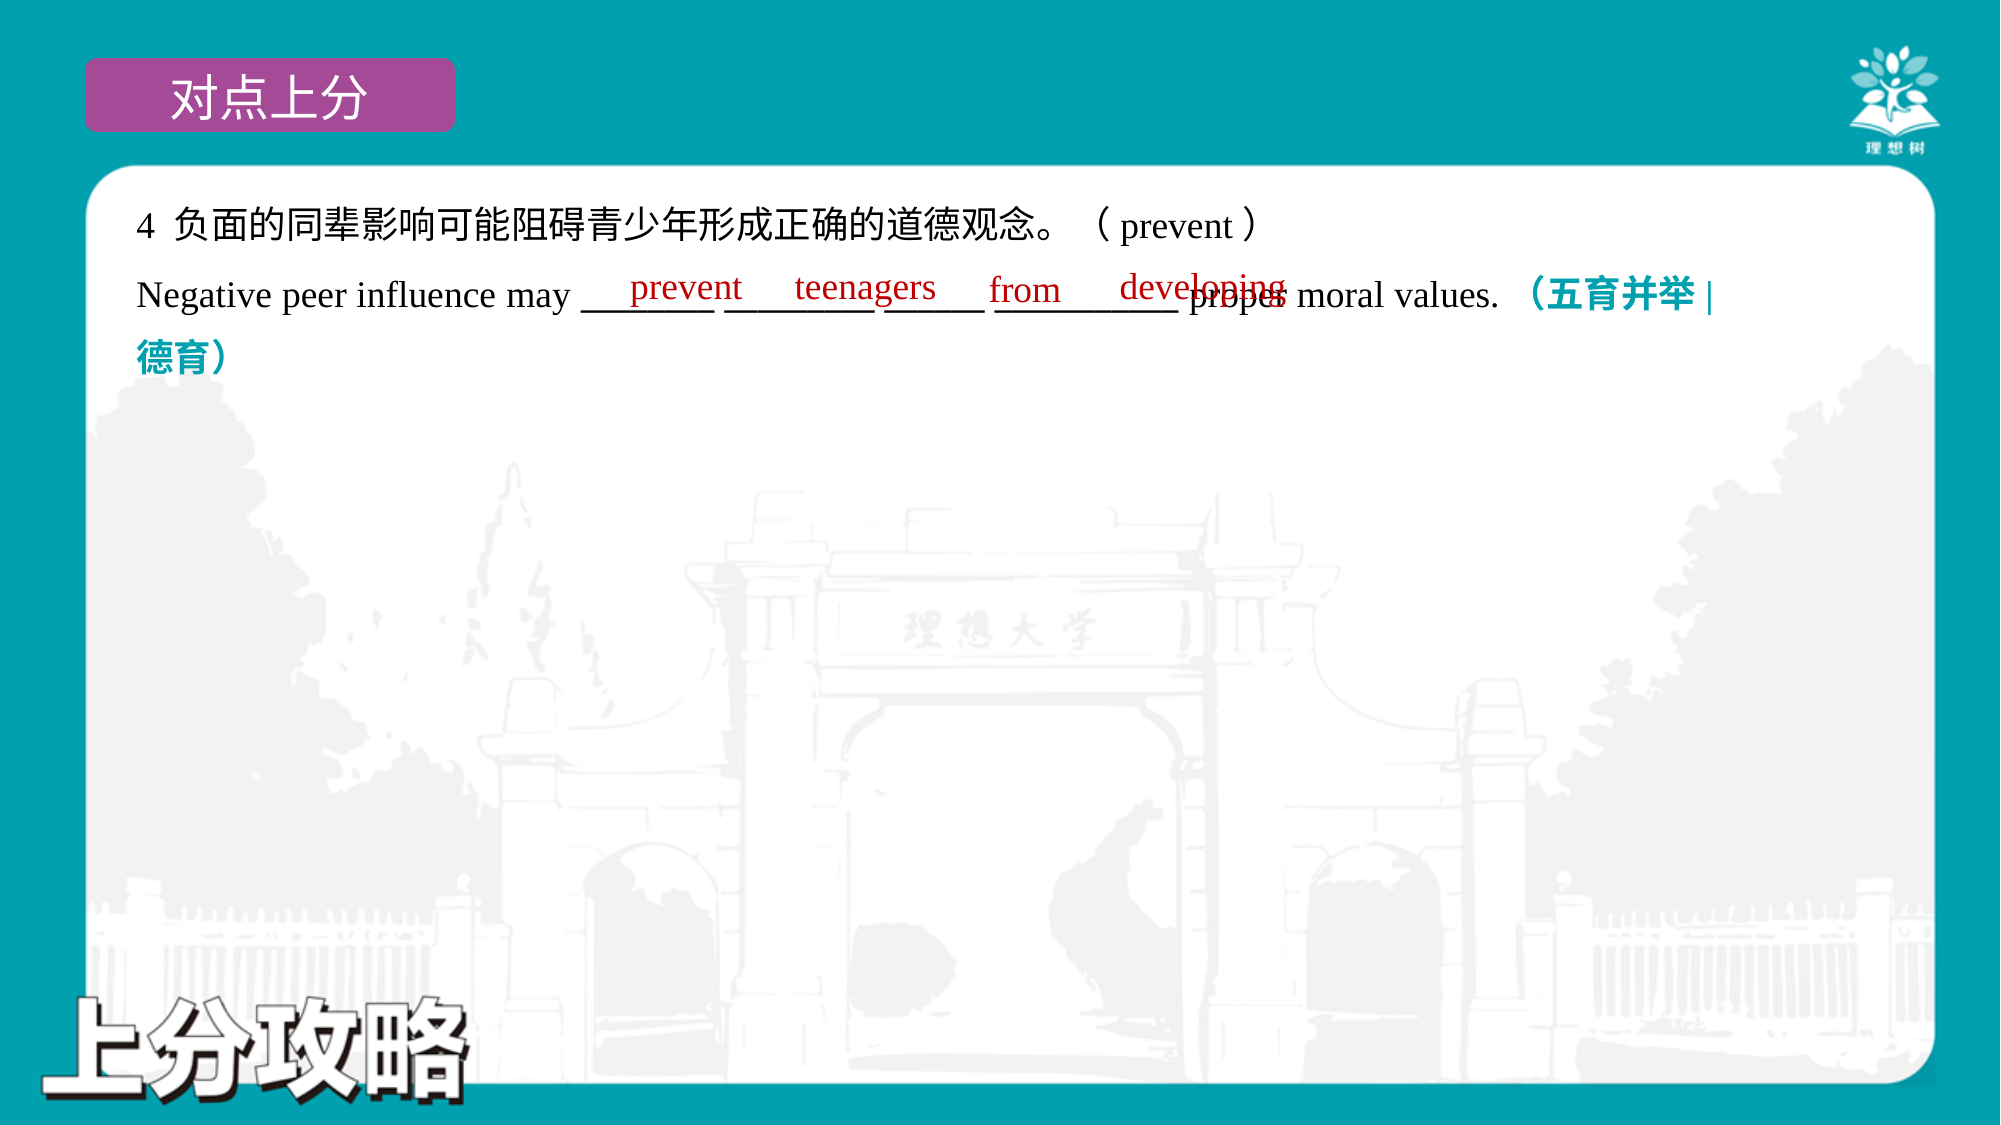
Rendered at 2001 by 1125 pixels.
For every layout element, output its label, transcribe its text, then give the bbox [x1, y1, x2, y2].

text_box 4 负面的同辈影响可能阻碍青少年形成正确的道德观念。（prevent） Negative peer influence may ________ _________ ______ ___________ proper moral values.（五育并举| 德育） [136, 177, 1865, 373]
picture [0, 0, 2000, 1125]
text_box from [974, 240, 1076, 303]
text_box developing [1106, 238, 1301, 300]
text_box prevent [616, 238, 757, 300]
text_box teenagers [781, 238, 951, 300]
